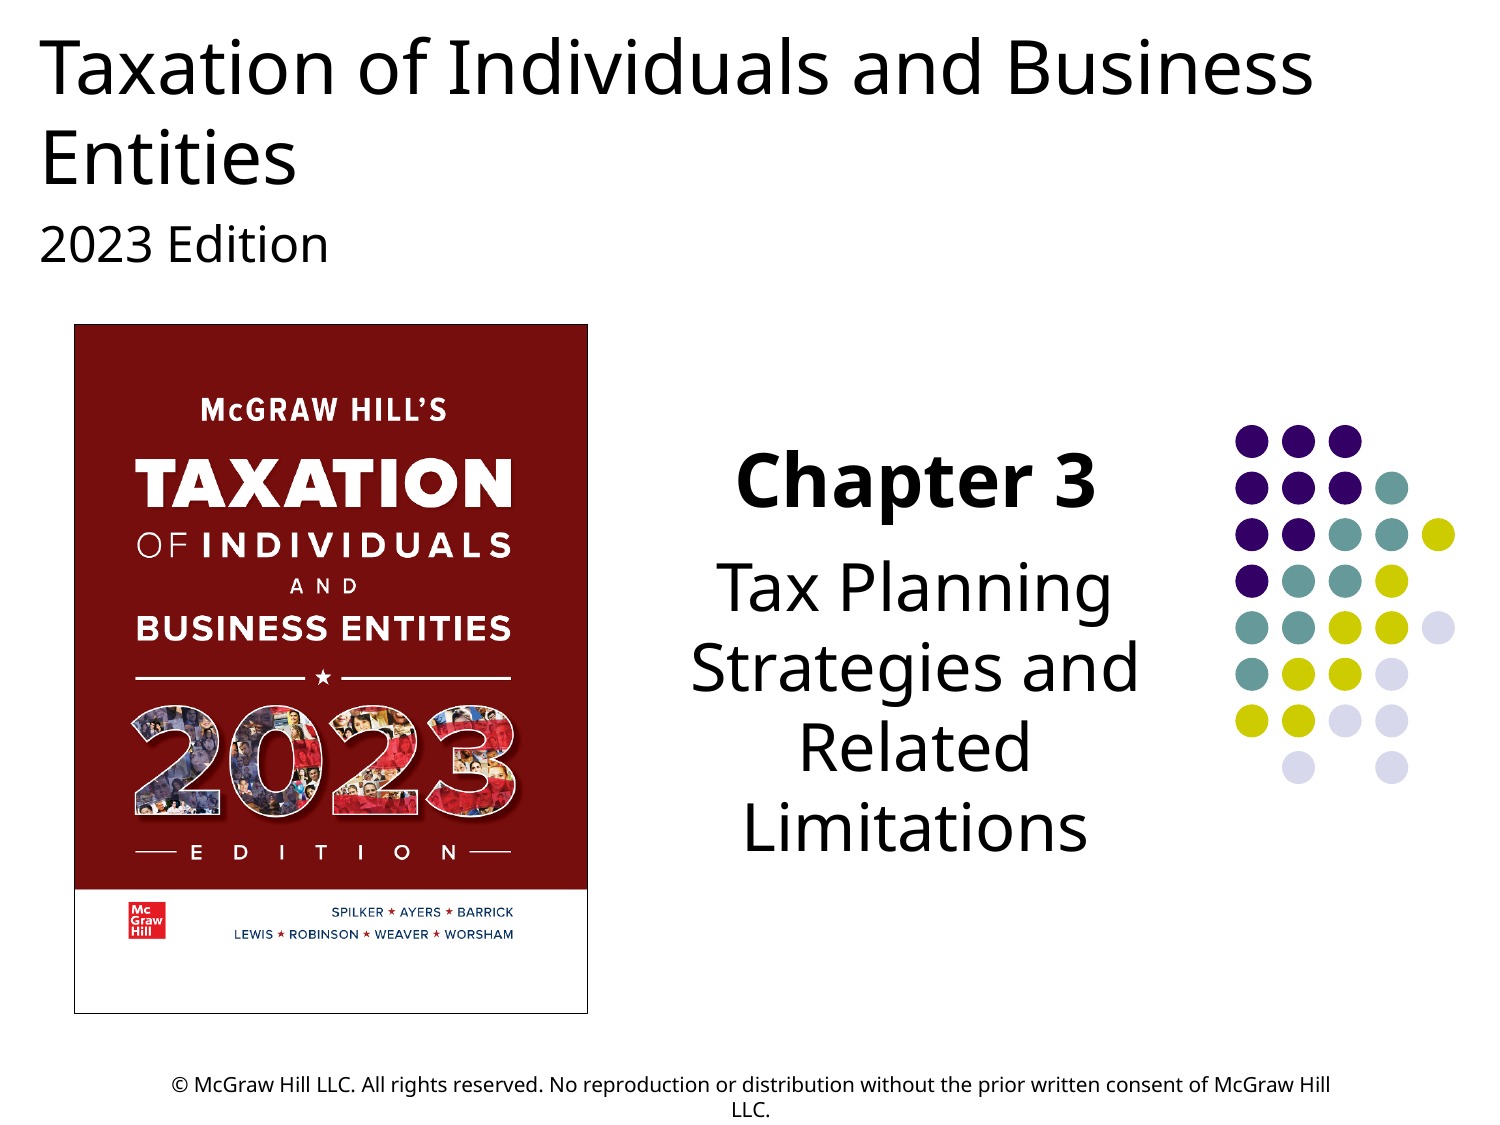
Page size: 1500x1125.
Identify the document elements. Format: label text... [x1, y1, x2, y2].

list 2023 Edition [24, 197, 925, 288]
list Chapter 3 [606, 425, 1225, 538]
subtitle Tax Planning Strategies and Related Limitations [606, 538, 1225, 1065]
picture [74, 324, 588, 1013]
title Taxation of Individuals and Business Entities [24, 21, 1475, 198]
